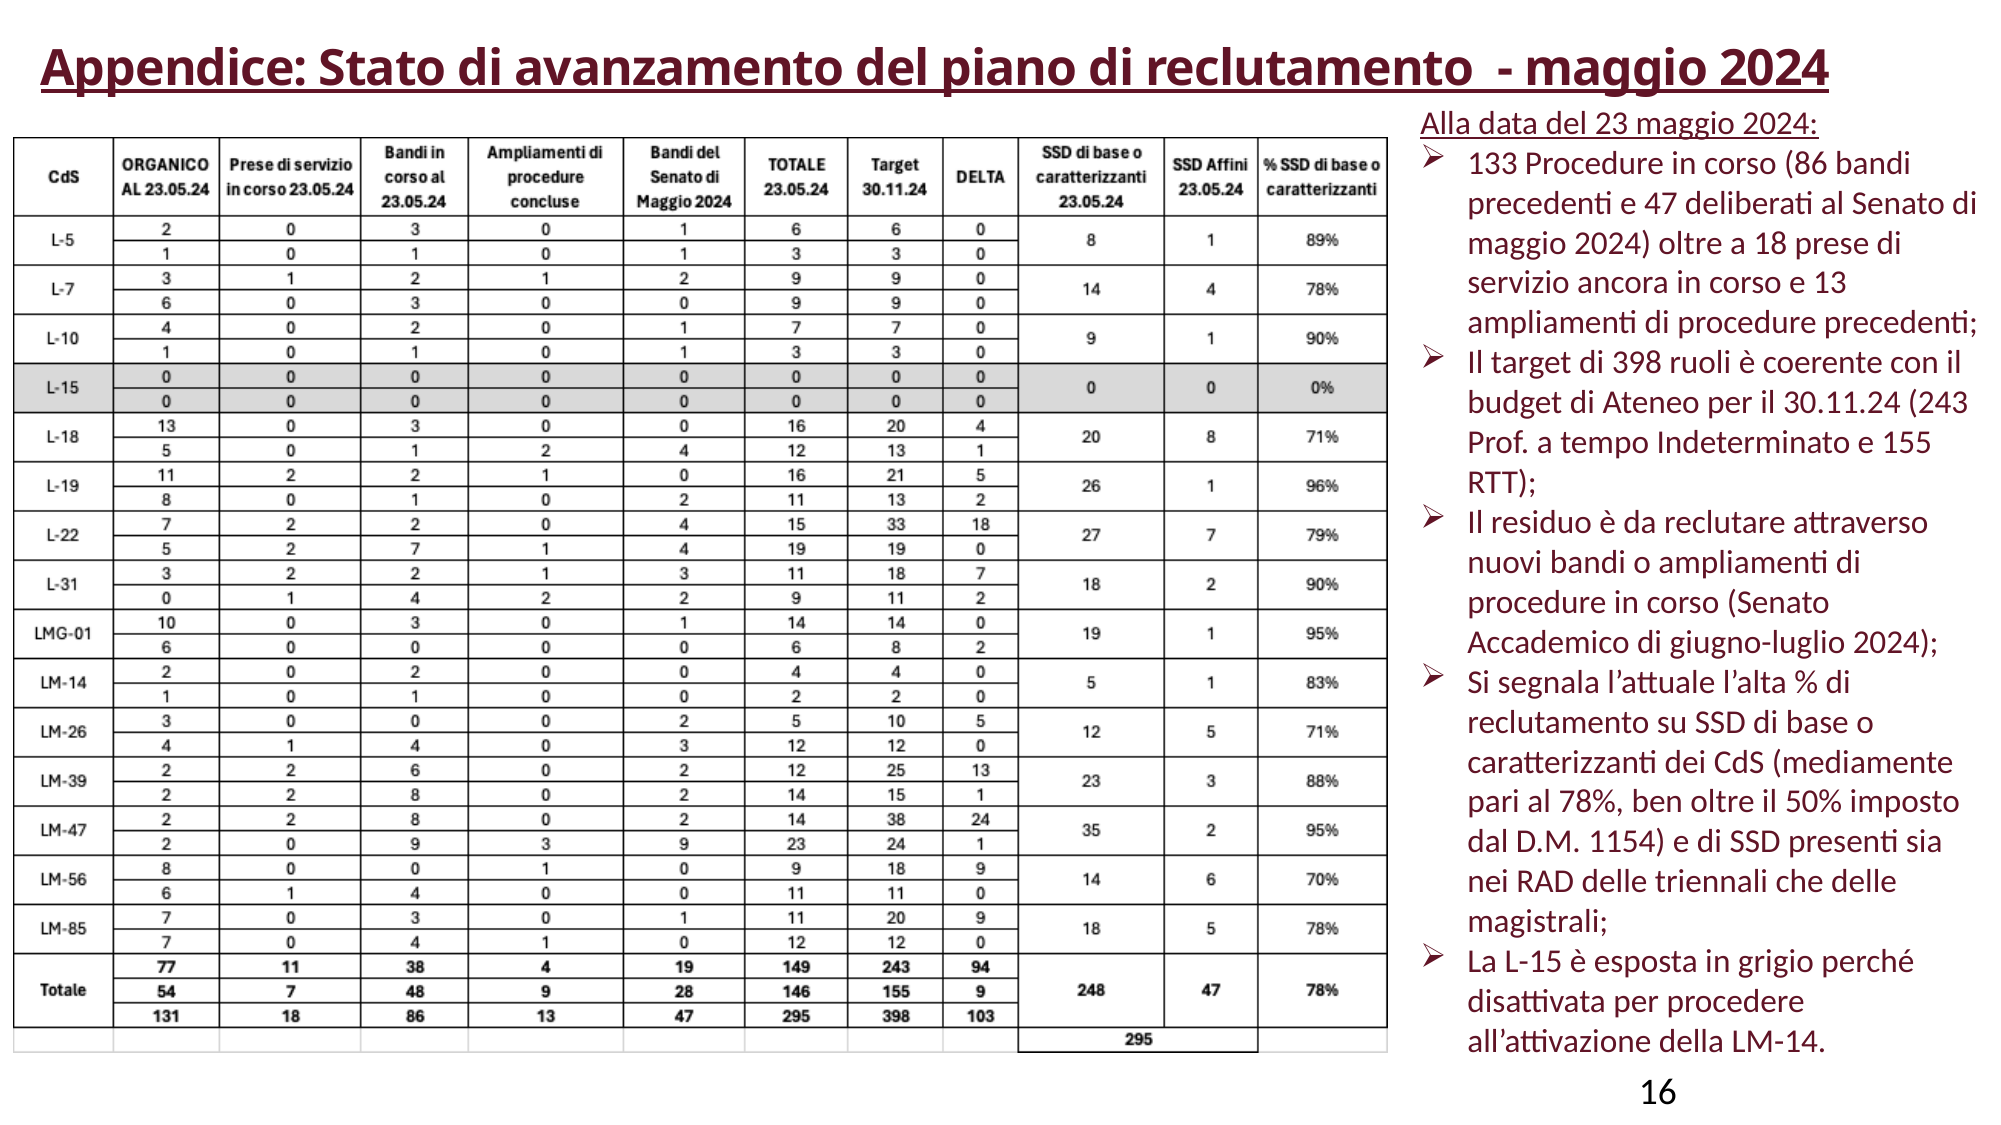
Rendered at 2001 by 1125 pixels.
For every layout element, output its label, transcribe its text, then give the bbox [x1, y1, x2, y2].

text_box Alla data del 23 maggio 2024: 133 Procedure in corso (86 bandi precedenti e 47 deliberati al Senato di maggio 2024) oltre a 18 prese di servizio ancora in corso e 13 ampliamenti di procedure precedenti; Il target di 398 ruoli è coerente con il budget di Ateneo per il 30.11.24 (243 Prof. a tempo Indeterminato e 155 RTT); Il residuo è da reclutare attraverso nuovi bandi o ampliamenti di procedure in corso (Senato Accademico di giugno-luglio 2024); Si segnala l’attuale l’alta % di reclutamento su SSD di base o caratterizzanti dei CdS (mediamente pari al 78%, ben oltre il 50% imposto dal D.M. 1154) e di SSD presenti sia nei RAD delle triennali che delle magistrali; La L-15 è esposta in grigio perché disattivata per procedere all’attivazione della LM-14. [1405, 93, 2000, 1067]
slide_number 16 [1624, 1067, 1840, 1120]
picture [12, 137, 1388, 1054]
text_box Appendice: Stato di avanzamento del piano di reclutamento - maggio 2024 [25, 37, 1989, 113]
